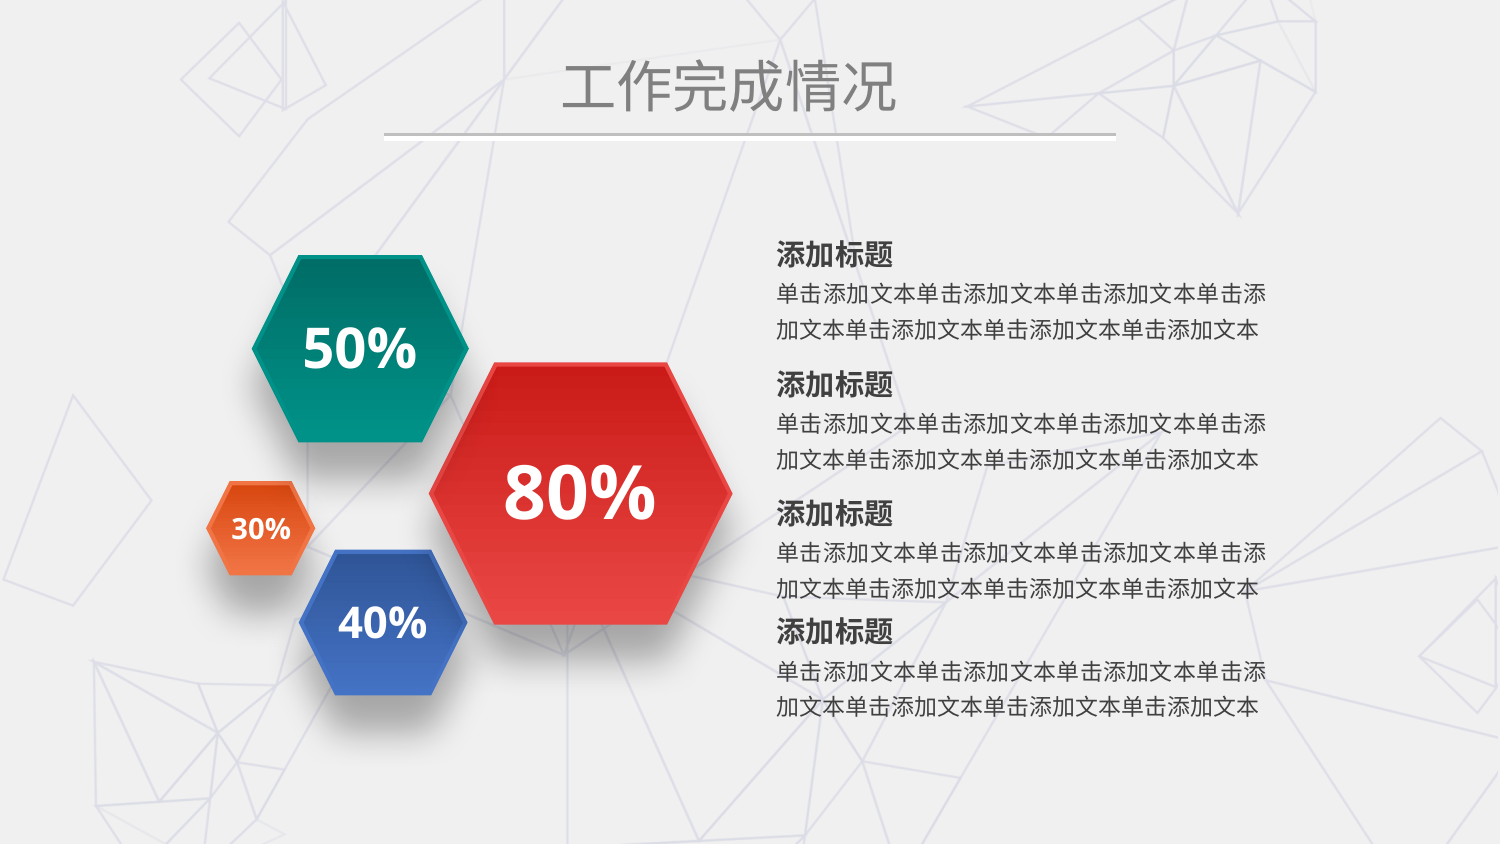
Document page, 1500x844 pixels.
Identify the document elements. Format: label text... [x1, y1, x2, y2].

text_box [301, 551, 466, 694]
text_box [253, 257, 467, 441]
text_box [761, 232, 1282, 352]
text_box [431, 364, 731, 623]
title 工作完成情况 [280, 51, 1178, 136]
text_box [761, 491, 1282, 611]
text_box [206, 483, 317, 574]
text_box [761, 362, 1282, 482]
picture [0, 0, 1498, 844]
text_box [761, 611, 1282, 730]
